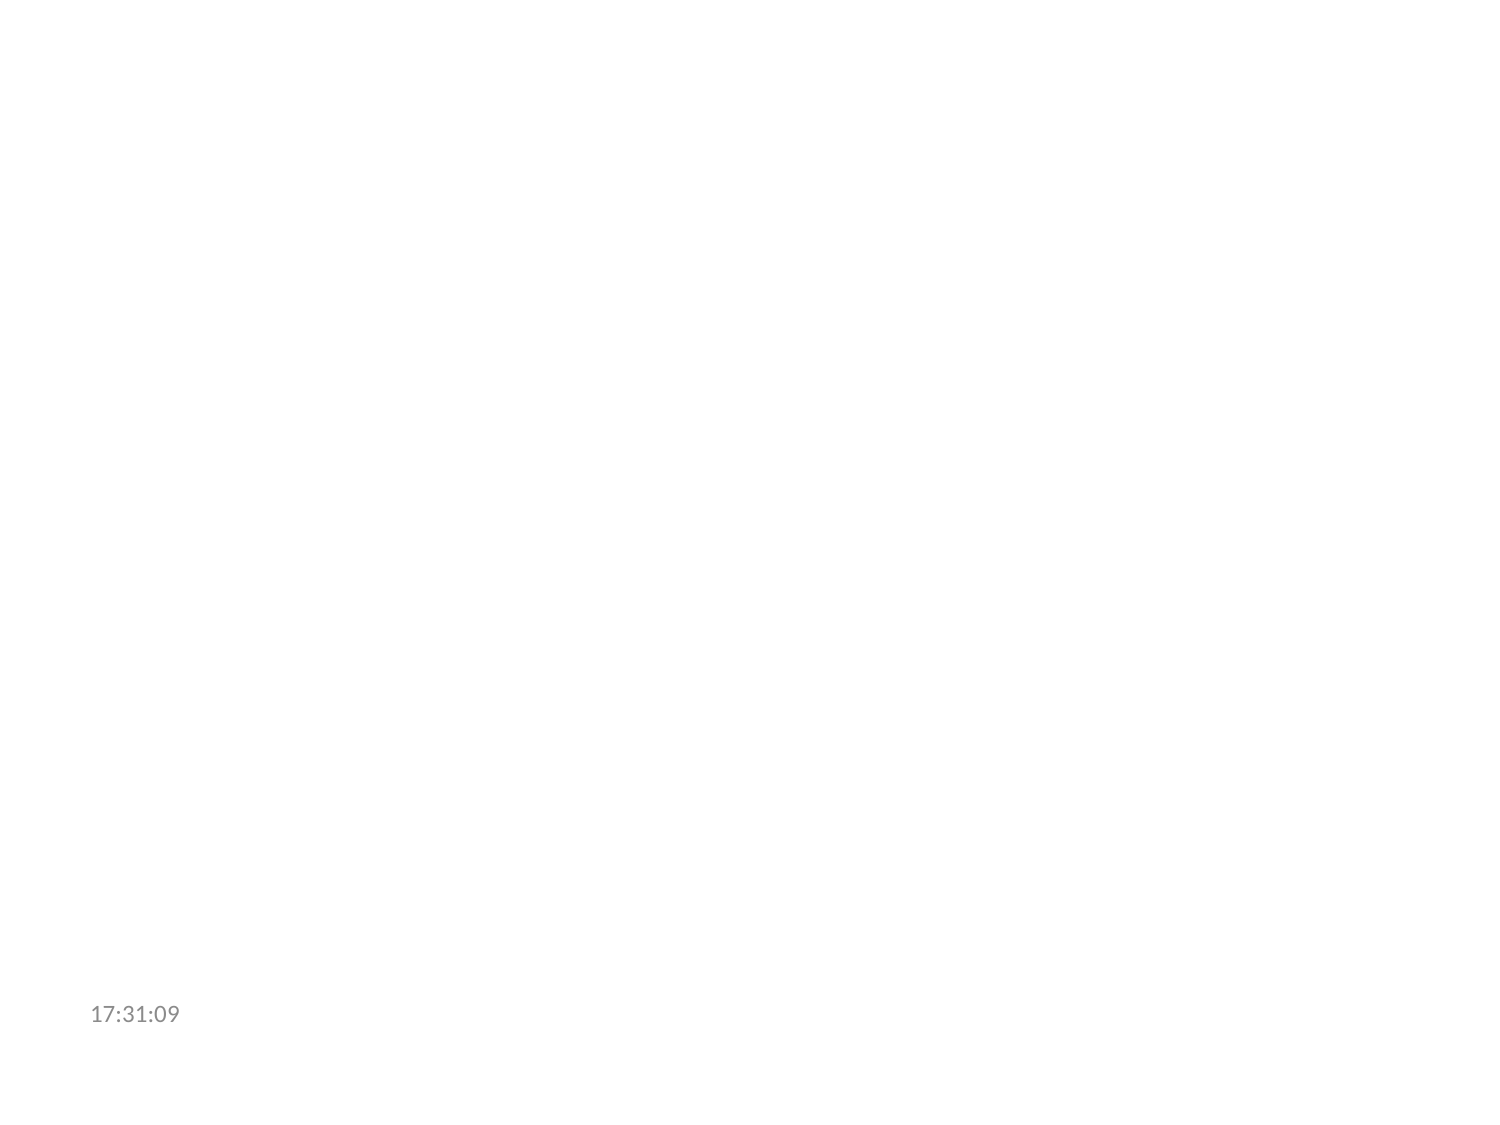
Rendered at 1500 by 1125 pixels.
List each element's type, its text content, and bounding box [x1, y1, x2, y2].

text_box 15:35:09 [75, 982, 425, 1043]
